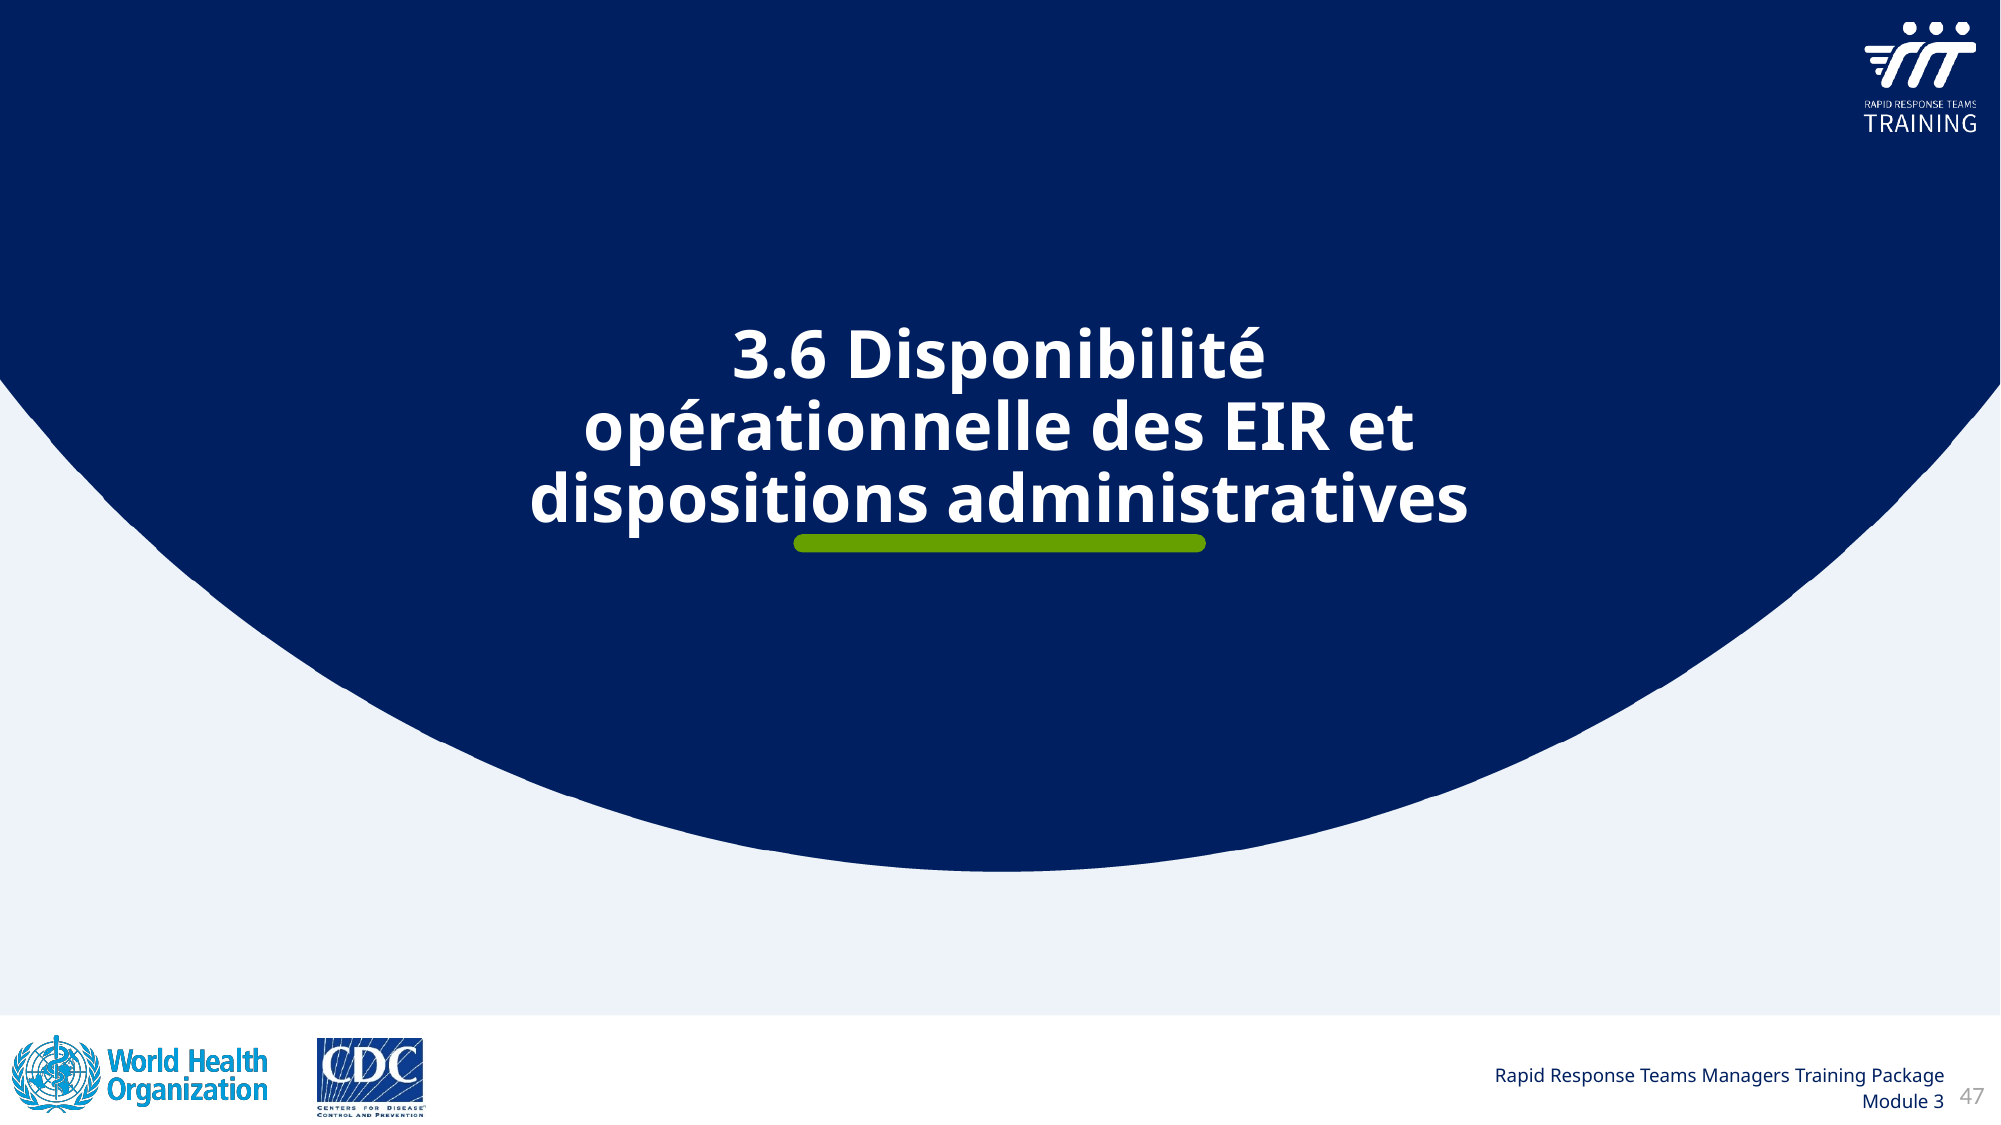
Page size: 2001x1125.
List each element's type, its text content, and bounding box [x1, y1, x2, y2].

picture [12, 1083, 48, 1113]
picture [34, 1054, 43, 1078]
picture [24, 1054, 36, 1087]
picture [12, 1035, 54, 1068]
picture [40, 1062, 47, 1070]
picture [30, 1083, 37, 1091]
picture [0, 0, 2001, 904]
slide_number 47 [1918, 1072, 2000, 1125]
picture [50, 1108, 62, 1113]
list 3.6 Disponibilité opérationnelle des EIR et dispositions administratives [483, 311, 1516, 620]
picture [59, 1035, 267, 1113]
picture [36, 1088, 78, 1105]
picture [71, 1053, 90, 1091]
picture [22, 1062, 26, 1077]
picture [317, 1038, 426, 1117]
picture [46, 1056, 54, 1062]
